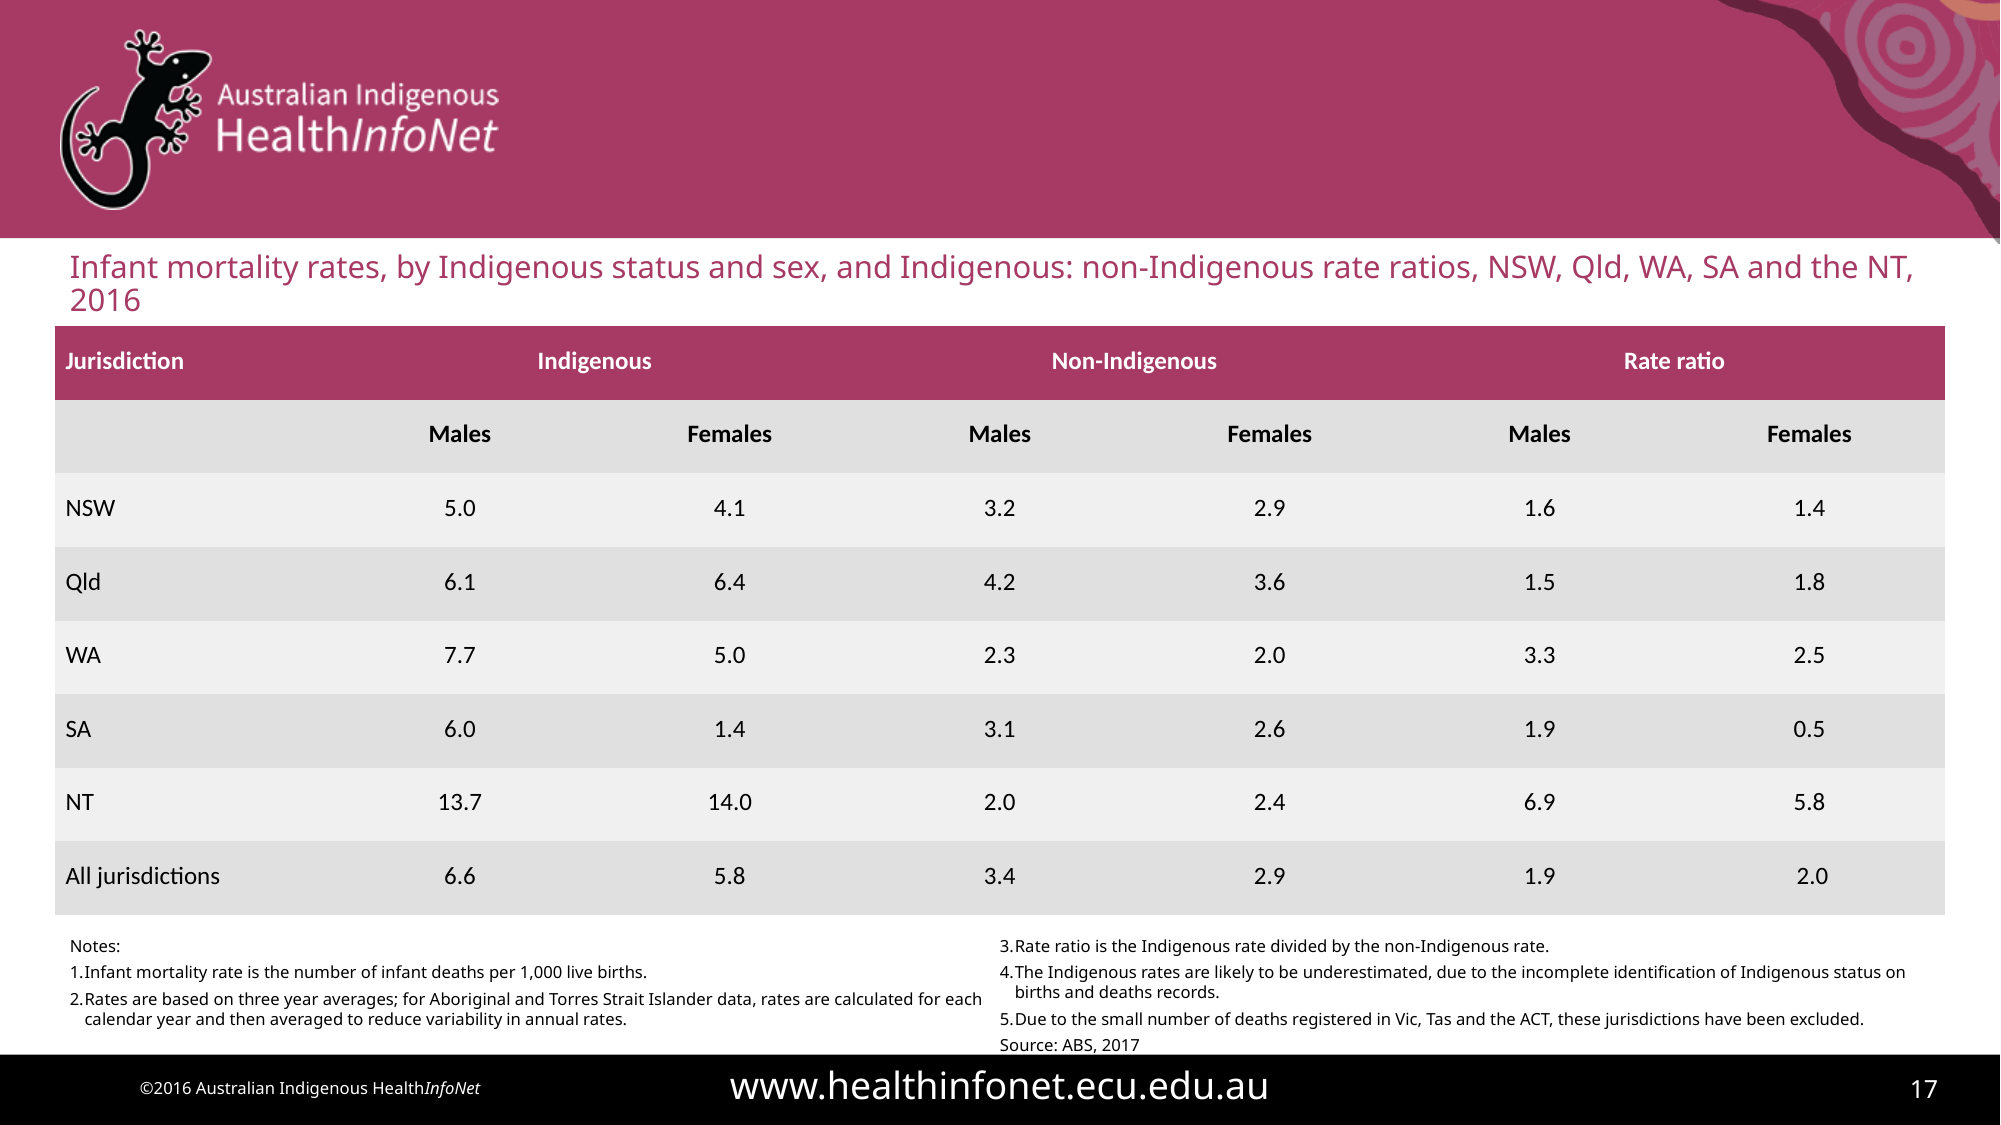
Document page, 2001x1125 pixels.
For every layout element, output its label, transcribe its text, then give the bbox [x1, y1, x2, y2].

table_cell 6.9 [1405, 768, 1675, 841]
table_cell 4.2 [865, 547, 1135, 621]
table_cell 3.3 [1405, 621, 1675, 694]
table_cell 1.5 [1405, 547, 1675, 621]
table_cell Females [595, 400, 865, 473]
table_header Indigenous [325, 326, 865, 400]
table_cell 1.9 [1405, 841, 1675, 915]
table_header Non-Indigenous [865, 326, 1405, 400]
table_cell Qld [55, 547, 325, 621]
table_cell 6.4 [595, 547, 865, 621]
table_cell 1.6 [1405, 473, 1675, 547]
table_cell Females [1135, 400, 1405, 473]
table_cell 3.6 [1135, 547, 1405, 621]
table_cell 6.6 [325, 841, 595, 915]
table_cell Females [1675, 400, 1945, 473]
table_cell 13.7 [325, 768, 595, 841]
table_header Jurisdiction [55, 326, 325, 400]
table_cell [55, 400, 325, 473]
table_cell 0.5 [1675, 694, 1945, 768]
table_cell All jurisdictions [55, 841, 325, 915]
table_cell NT [55, 768, 325, 841]
table_cell 7.7 [325, 621, 595, 694]
table_cell 3.1 [865, 694, 1135, 768]
table_cell 2.4 [1135, 768, 1405, 841]
table_cell NSW [55, 473, 325, 547]
table_cell 3.4 [865, 841, 1135, 915]
table_cell Males [325, 400, 595, 473]
table_cell 2.9 [1135, 841, 1405, 915]
table_cell 2.0 [1675, 841, 1945, 915]
table_cell 14.0 [595, 768, 865, 841]
table_cell 5.0 [595, 621, 865, 694]
table_cell Males [865, 400, 1135, 473]
text_box Notes: Infant mortality rate is the number of infant deaths per 1,000 live births. Rates are based on three year averages; for Aboriginal and Torres Strait Islander data, rates are calculated for each calendar year and then averaged to reduce variability in annual rates. Rate ratio is the Indigenous rate divided by the non-Indigenous rate. The Indigenous rates are likely to be underestimated, due to the incomplete identification of Indigenous status on births and deaths records. Due to the small number of deaths registered in Vic, Tas and the ACT, these jurisdictions have been excluded. Source: ABS, 2017 [54, 928, 1945, 1035]
table_cell 1.4 [1675, 473, 1945, 547]
table_cell 2.9 [1135, 473, 1405, 547]
table_cell 2.6 [1135, 694, 1405, 768]
table_cell WA [55, 621, 325, 694]
table_cell 5.8 [1675, 768, 1945, 841]
table_cell 2.3 [865, 621, 1135, 694]
table_cell Males [1405, 400, 1675, 473]
table_cell 4.1 [595, 473, 865, 547]
table_cell 2.5 [1675, 621, 1945, 694]
picture [1673, 0, 2000, 279]
table_cell 1.8 [1675, 547, 1945, 621]
table_cell 1.4 [595, 694, 865, 768]
table_cell 6.1 [325, 547, 595, 621]
table_cell 6.0 [325, 694, 595, 768]
table_header Rate ratio [1405, 326, 1945, 400]
table_cell 5.8 [595, 841, 865, 915]
table_cell SA [55, 694, 325, 768]
table_cell 1.9 [1405, 694, 1675, 768]
picture [60, 29, 499, 210]
table_cell 2.0 [865, 768, 1135, 841]
table_cell 2.0 [1135, 621, 1405, 694]
table_cell 5.0 [325, 473, 595, 547]
table_cell 3.2 [865, 473, 1135, 547]
title Infant mortality rates, by Indigenous status and sex, and Indigenous: non-Indigenous rate ratios, NSW, Qld, WA, SA and the NT, 2016 [55, 243, 1945, 326]
